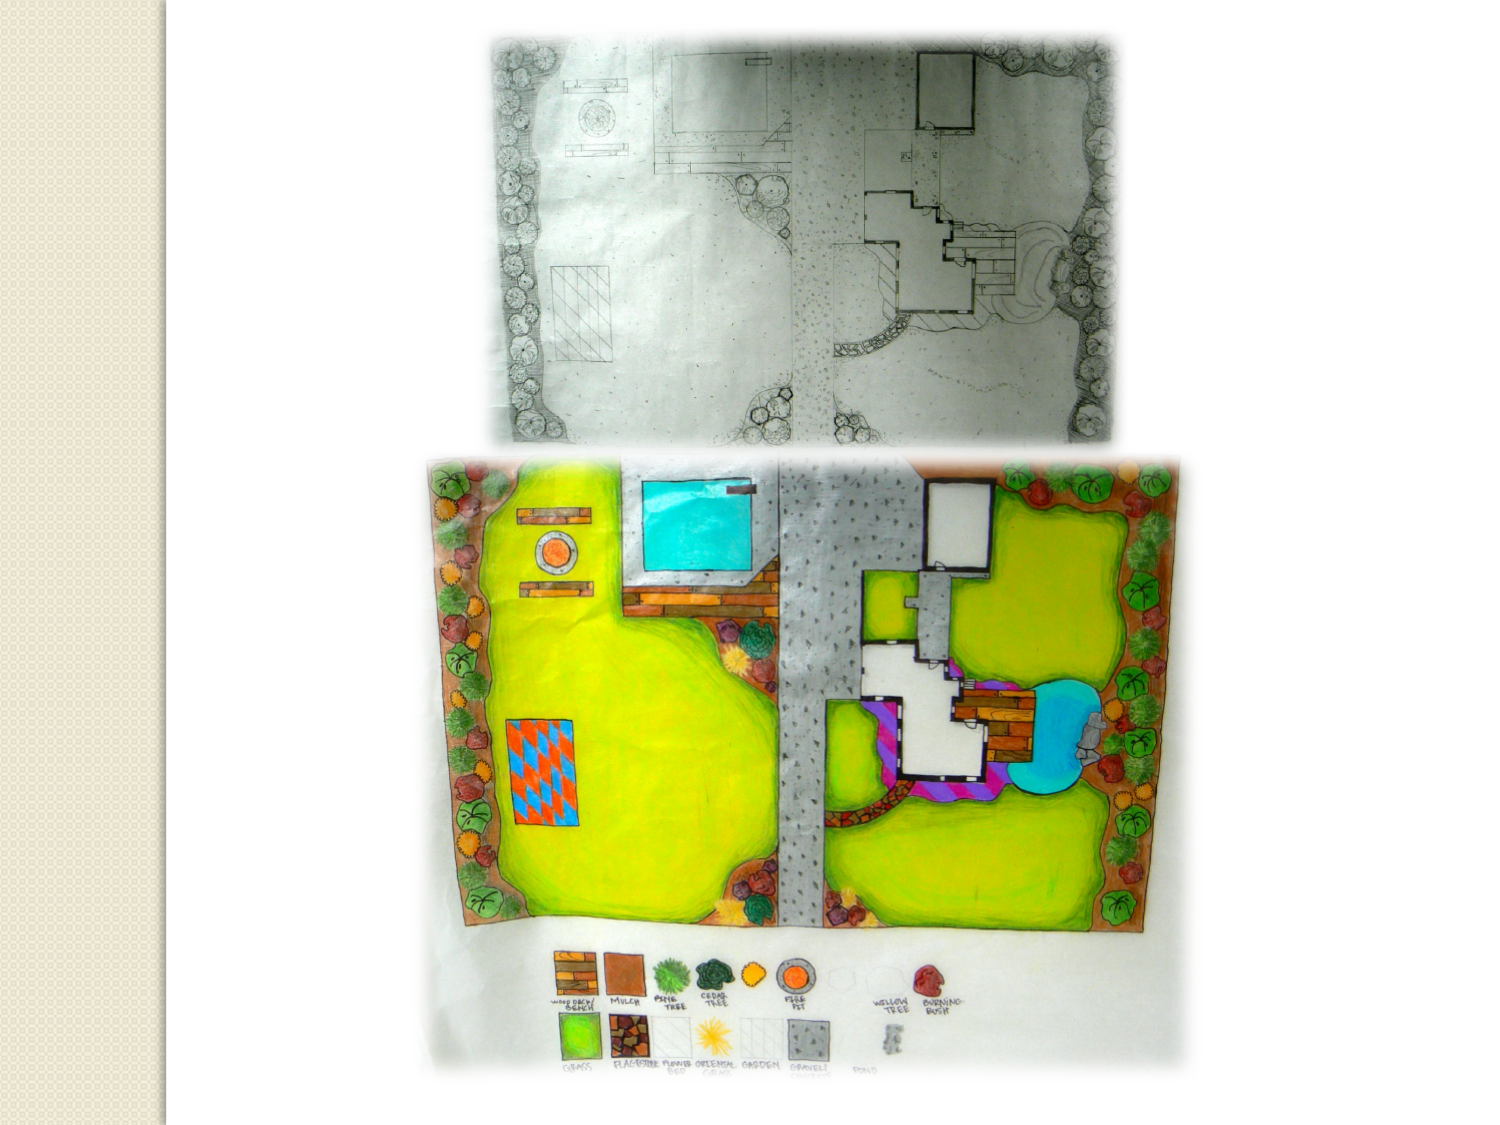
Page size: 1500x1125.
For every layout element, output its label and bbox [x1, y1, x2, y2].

picture [412, 24, 1202, 1084]
